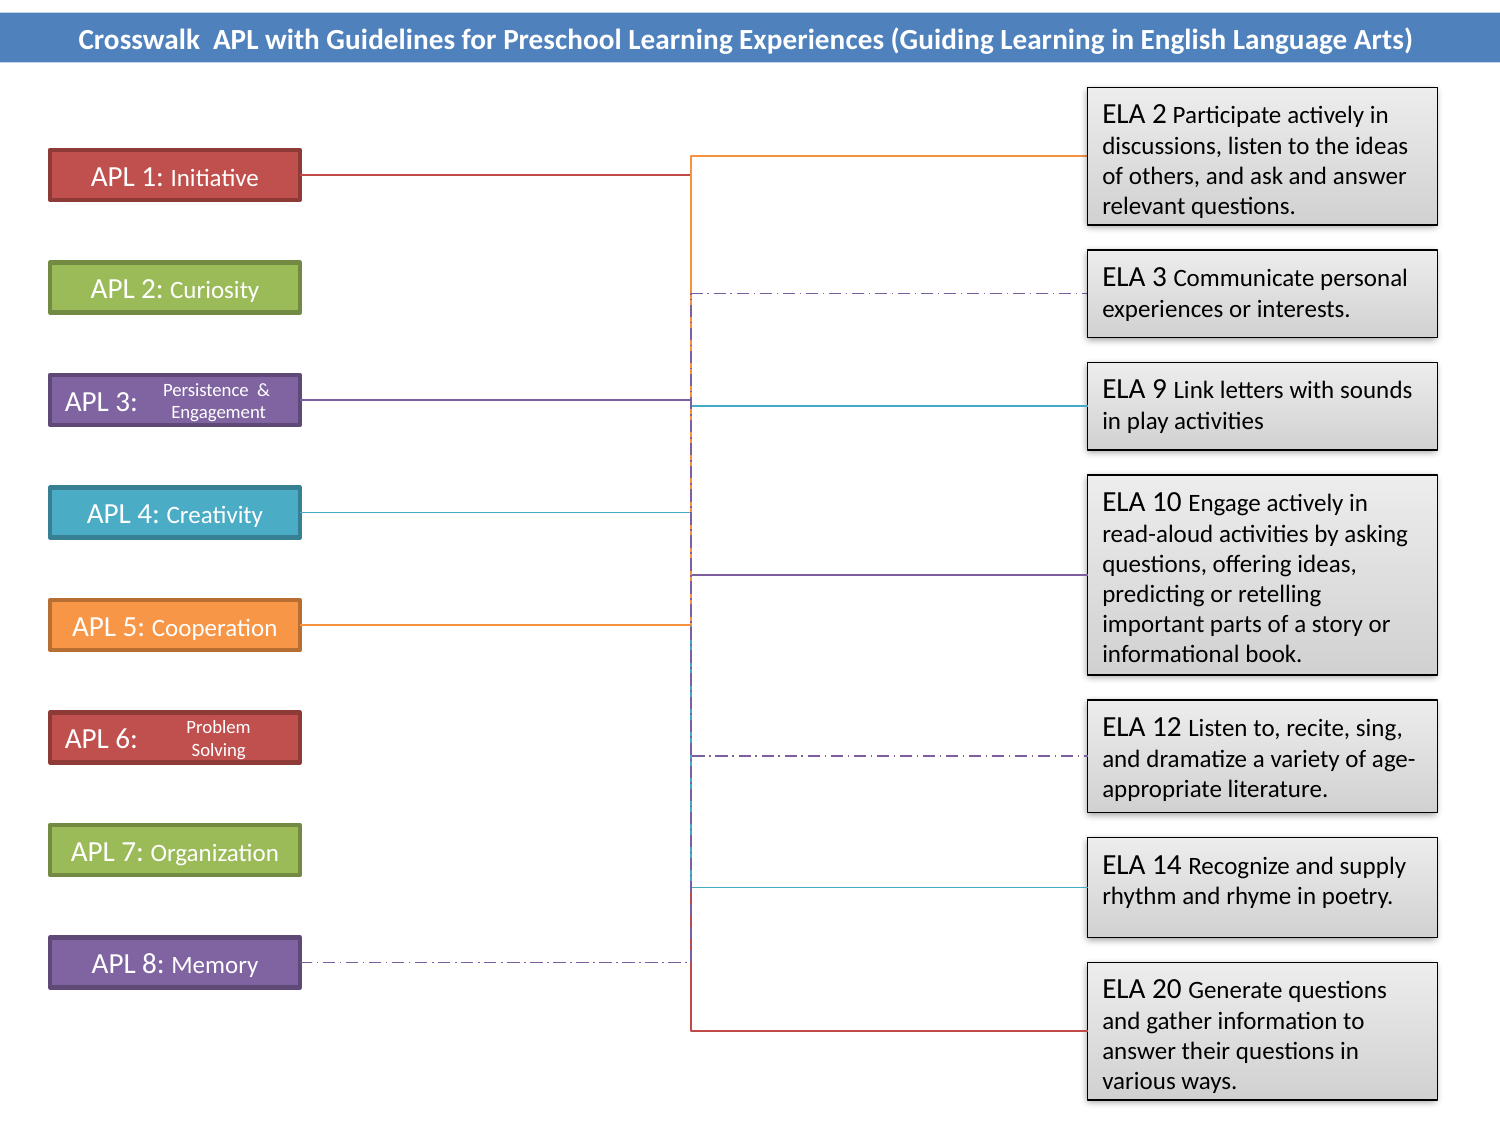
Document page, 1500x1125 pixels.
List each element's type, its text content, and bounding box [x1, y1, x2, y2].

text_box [299, 155, 1088, 293]
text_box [299, 971, 1088, 1032]
text_box APL 7: Organization [48, 823, 292, 877]
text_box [299, 755, 1088, 963]
text_box APL 8: Memory [48, 935, 294, 990]
text_box APL 5: Cooperation [48, 598, 293, 652]
text_box APL 2: Curiosity [48, 260, 293, 315]
text_box APL 1: Initiative [48, 148, 302, 202]
text_box ELA 9 Link letters with sounds in play activities [1092, 362, 1438, 451]
text_box ELA 10 Engage actively in read-aloud activities by asking questions, offering ideas, predicting or retelling important parts of a story or informational book. [1092, 474, 1438, 676]
text_box APL 4: Creativity [48, 485, 292, 540]
text_box ELA 14 Recognize and supply rhythm and rhyme in poetry. [1092, 837, 1438, 938]
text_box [299, 293, 1088, 755]
text_box APL 6: [48, 710, 135, 765]
text_box Crosswalk APL with Guidelines for Preschool Learning Experiences (Guiding Learning in English Language Arts) [0, 10, 1500, 65]
text_box ELA 3 Communicate personal experiences or interests. [1092, 249, 1438, 338]
text_box ELA 20 Generate questions and gather information to answer their questions in various ways. [1087, 962, 1438, 1101]
text_box ELA 12 Listen to, recite, sing, and dramatize a variety of age-appropriate literature. [1092, 699, 1438, 813]
text_box Problem Solving [135, 710, 293, 765]
text_box ELA 2 Participate actively in discussions, listen to the ideas of others, and ask and answer relevant questions. [1087, 87, 1438, 226]
text_box Persistence & Engagement [135, 373, 293, 427]
text_box APL 3: [48, 373, 135, 427]
